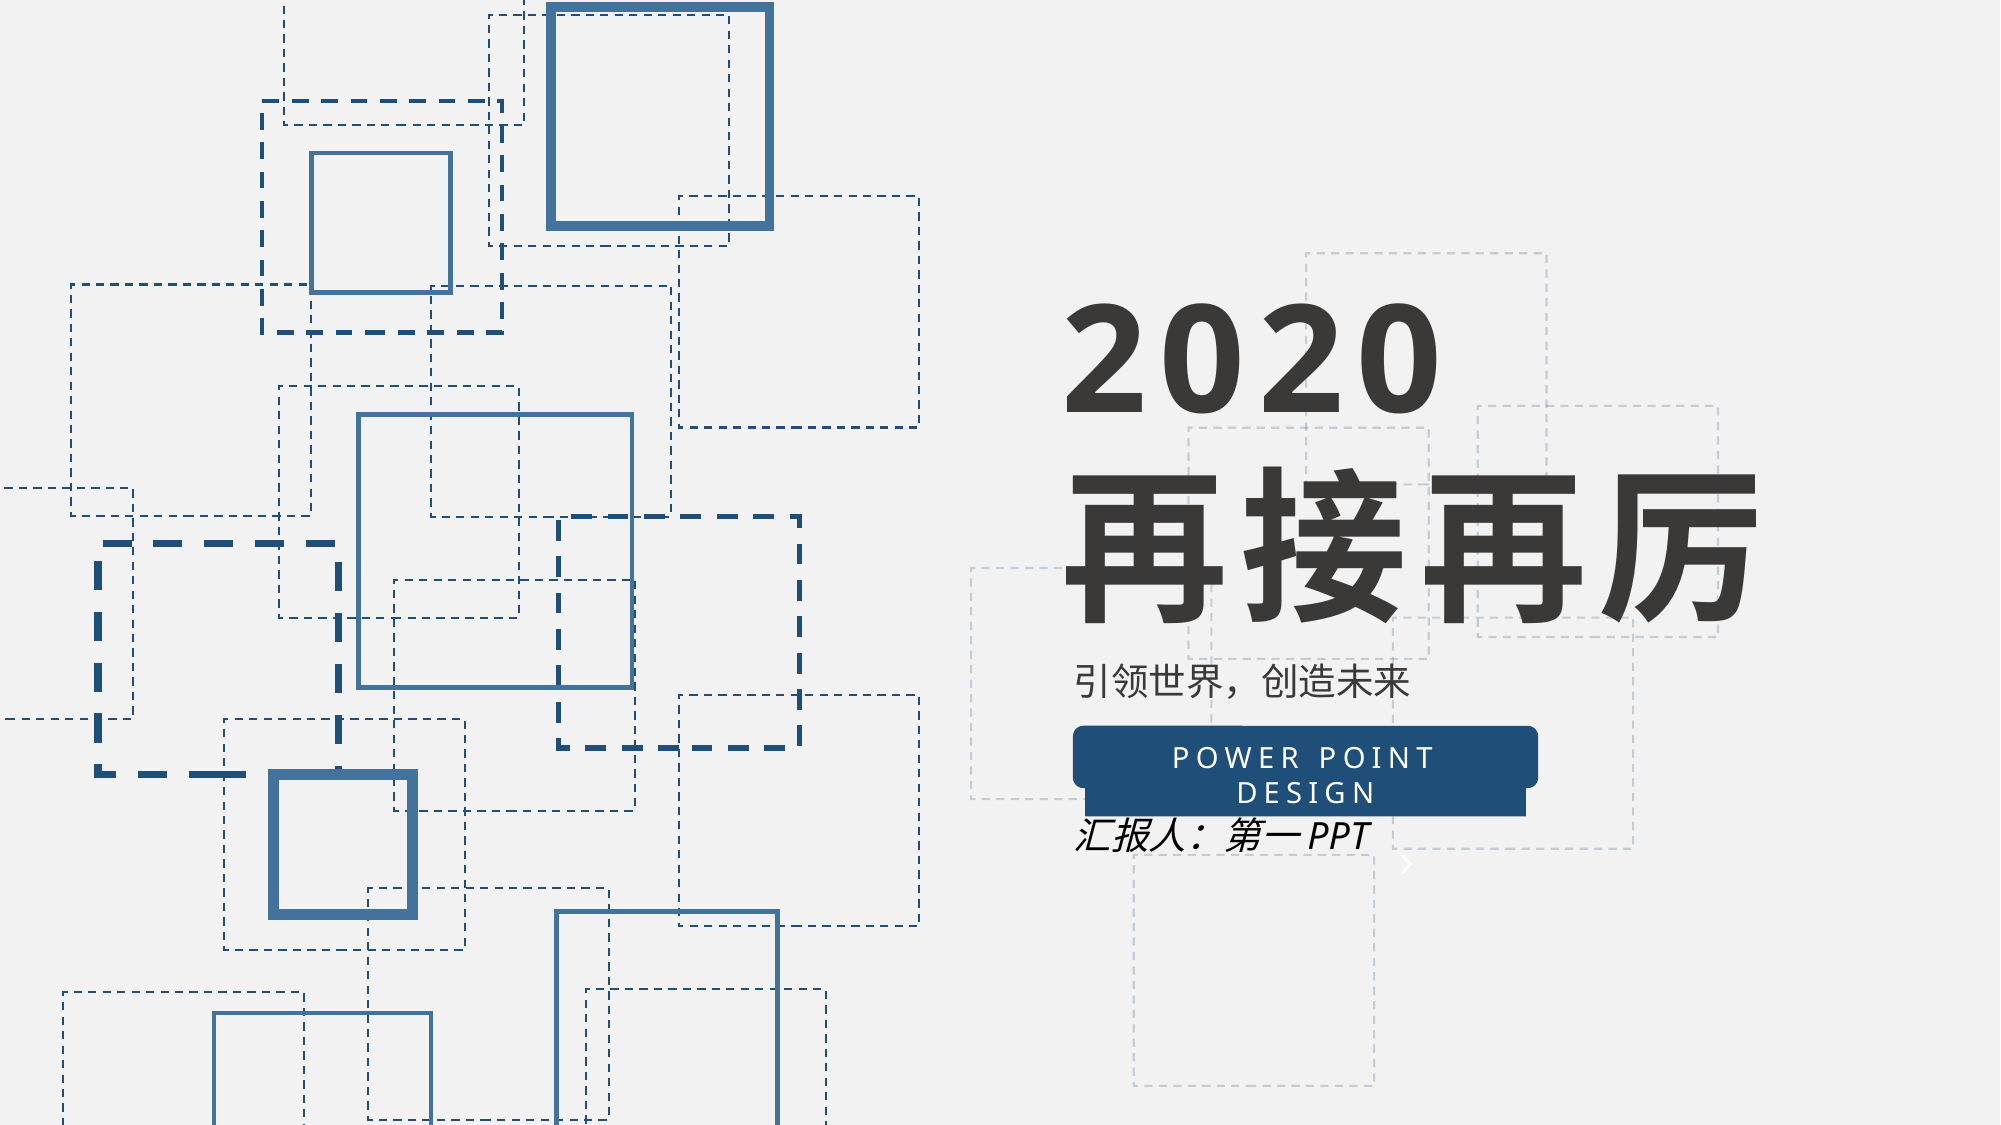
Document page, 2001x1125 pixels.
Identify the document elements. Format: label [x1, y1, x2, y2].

text_box [0, 0, 1719, 1125]
text_box [1047, 254, 1869, 874]
